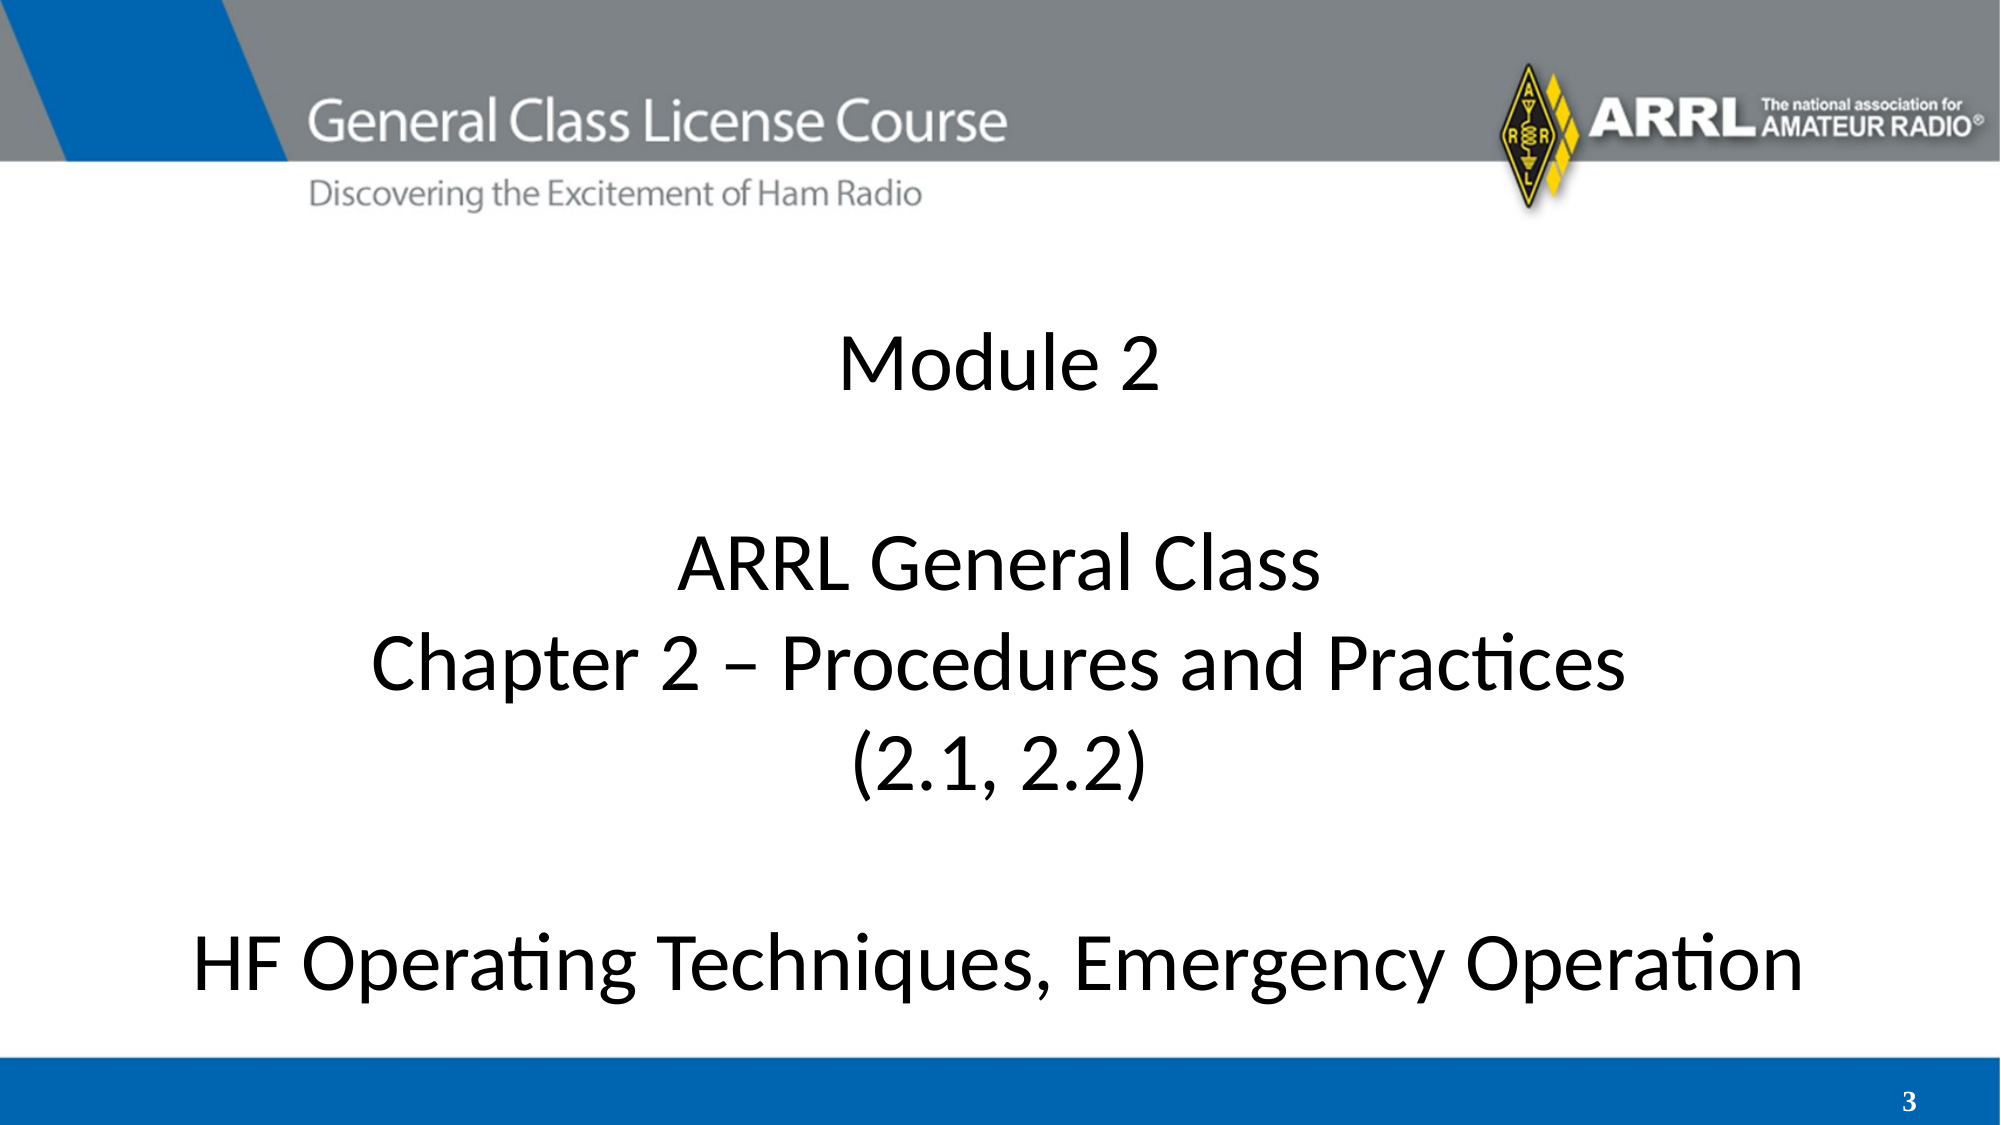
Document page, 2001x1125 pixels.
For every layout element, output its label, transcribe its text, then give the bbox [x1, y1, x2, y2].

title Module 2 ARRL General Class Chapter 2 – Procedures and Practices (2.1, 2.2) HF Operating Techniques, Emergency Operation [99, 299, 1900, 925]
picture [0, 0, 2001, 1125]
